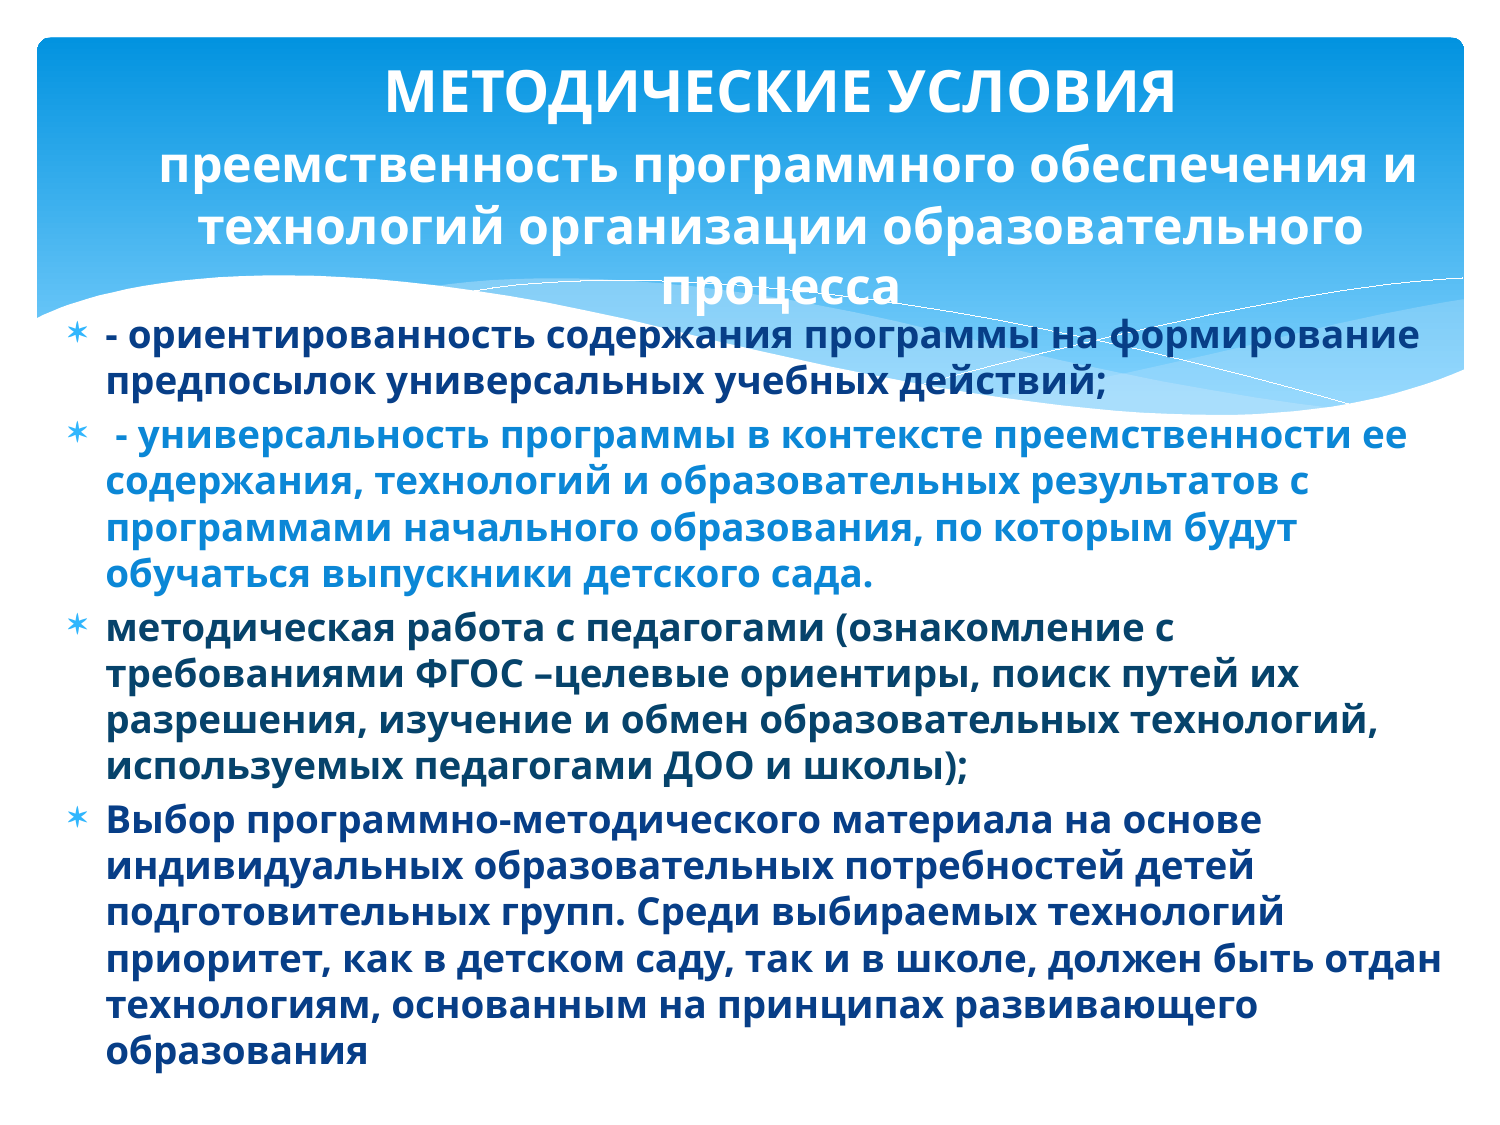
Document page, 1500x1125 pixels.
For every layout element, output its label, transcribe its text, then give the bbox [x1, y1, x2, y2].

list - ориентированность содержания программы на формирование предпосылок универсальных учебных действий; - универсальность программы в контексте преемственности ее содержания, технологий и образовательных результатов с программами начального образования, по которым будут обучаться выпускники детского сада. методическая работа с педагогами (ознакомление с требованиями ФГОС –целевые ориентиры, поиск путей их разрешения, изучение и обмен образовательных технологий, используемых педагогами ДОО и школы); Выбор программно-методического материала на основе индивидуальных образовательных потребностей детей подготовительных групп. Среди выбираемых технологий приоритет, как в детском саду, так и в школе, должен быть отдан технологиям, основанным на принципах развивающего образования [53, 302, 1459, 1083]
title МЕТОДИЧЕСКИЕ УСЛОВИЯ преемственность программного обеспечения и технологий организации образовательного процесса [76, 54, 1486, 315]
